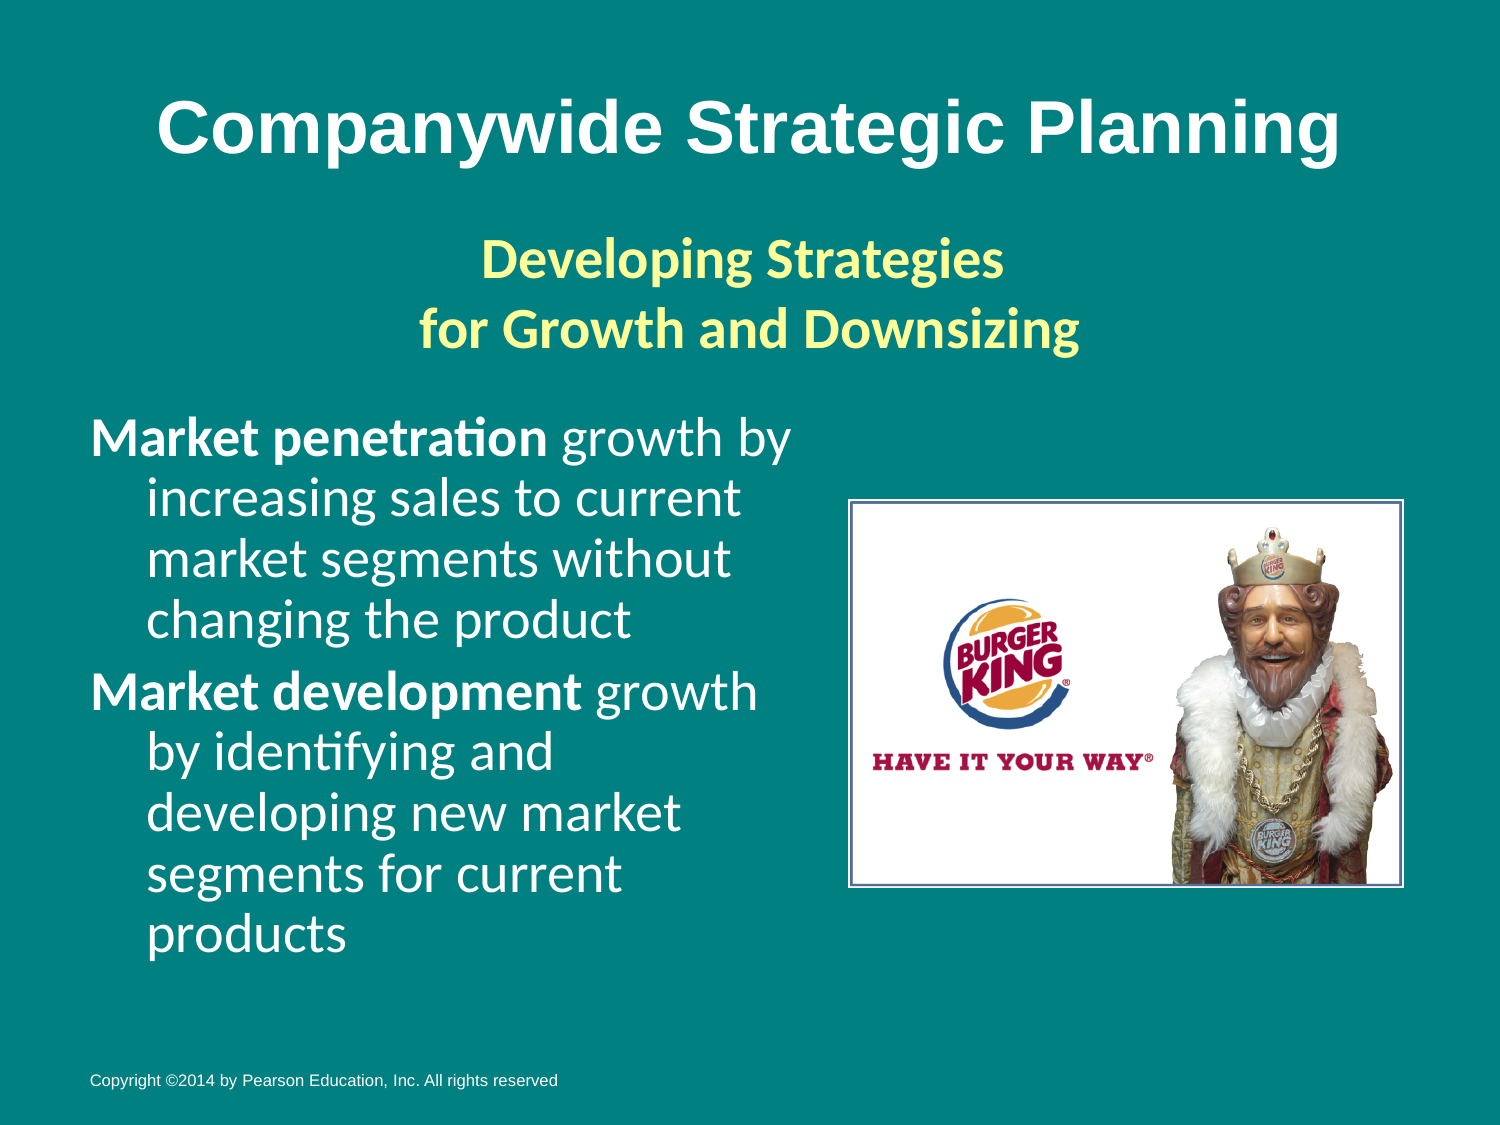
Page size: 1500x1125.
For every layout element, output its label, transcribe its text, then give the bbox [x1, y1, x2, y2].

picture [848, 499, 1404, 888]
list Market penetration growth by increasing sales to current market segments without changing the product Market development growth by identifying and developing new market segments for current products [74, 399, 826, 1076]
text_box Copyright ©2014 by Pearson Education, Inc. All rights reserved [74, 1062, 825, 1098]
list Developing Strategies for Growth and Downsizing [37, 212, 1463, 288]
title Companywide Strategic Planning [112, 37, 1388, 212]
